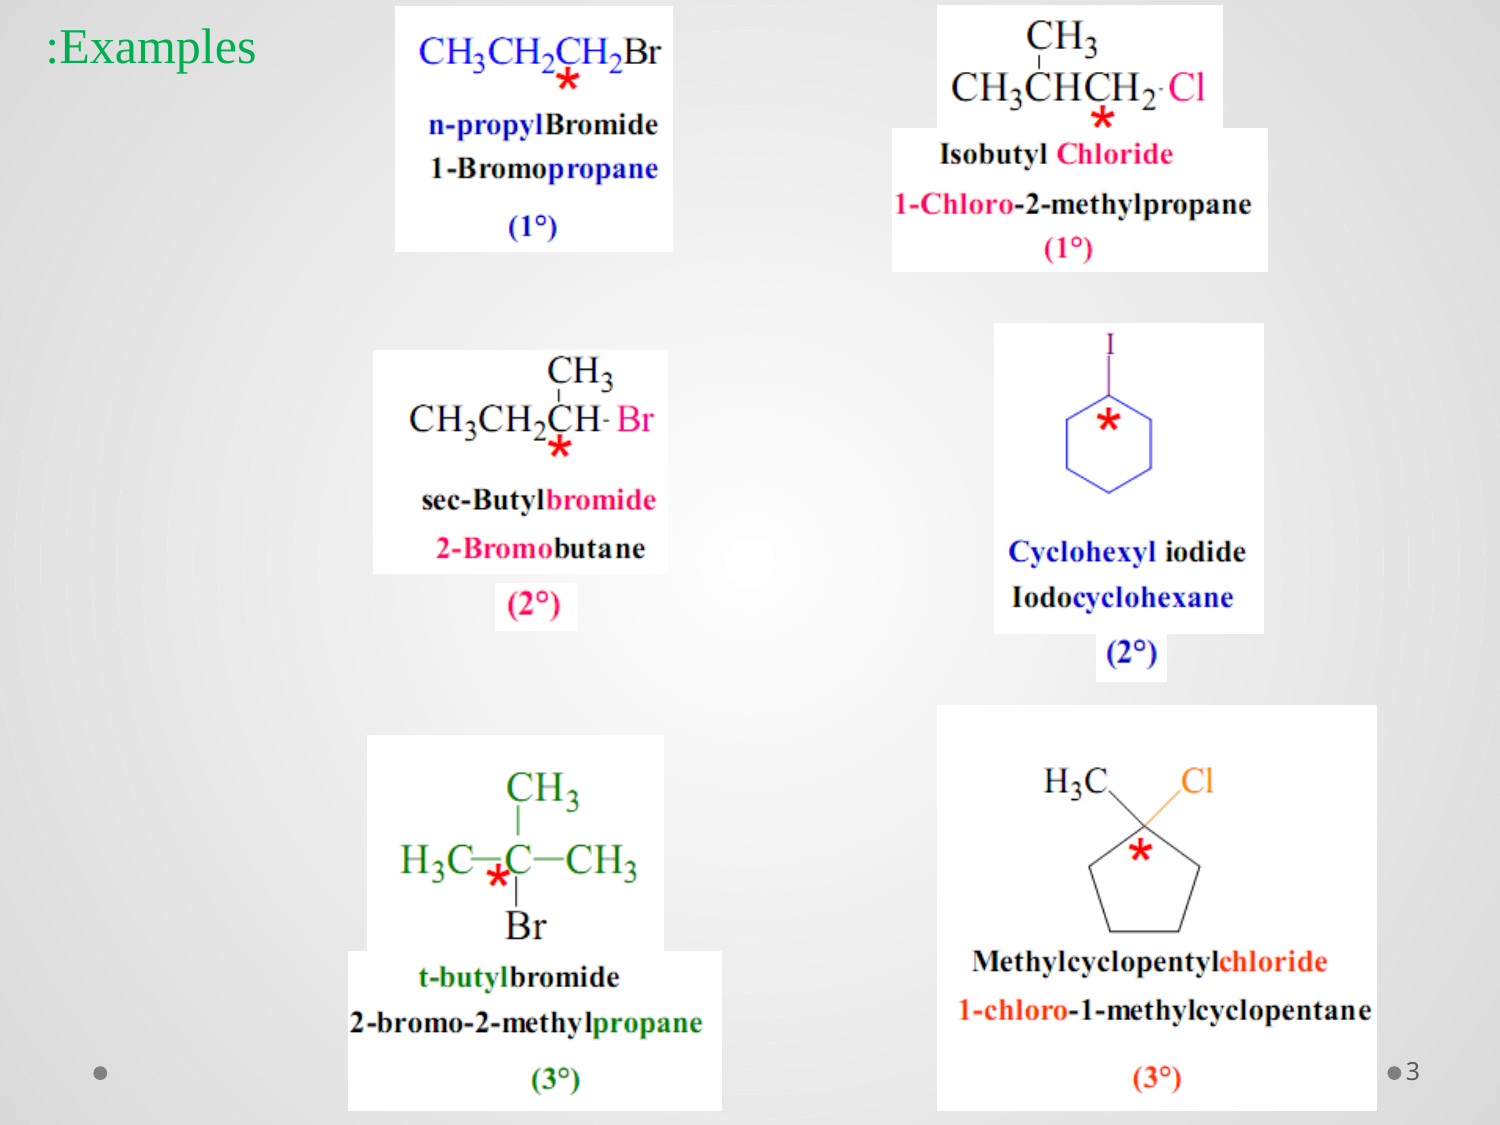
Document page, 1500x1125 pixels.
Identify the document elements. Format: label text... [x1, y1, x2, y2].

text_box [347, 735, 722, 1111]
text_box Examples: [30, 6, 272, 81]
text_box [373, 350, 668, 631]
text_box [994, 323, 1264, 682]
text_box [892, 5, 1268, 273]
picture [395, 5, 673, 252]
picture [936, 705, 1377, 1111]
slide_number 3 [1401, 1042, 1494, 1103]
